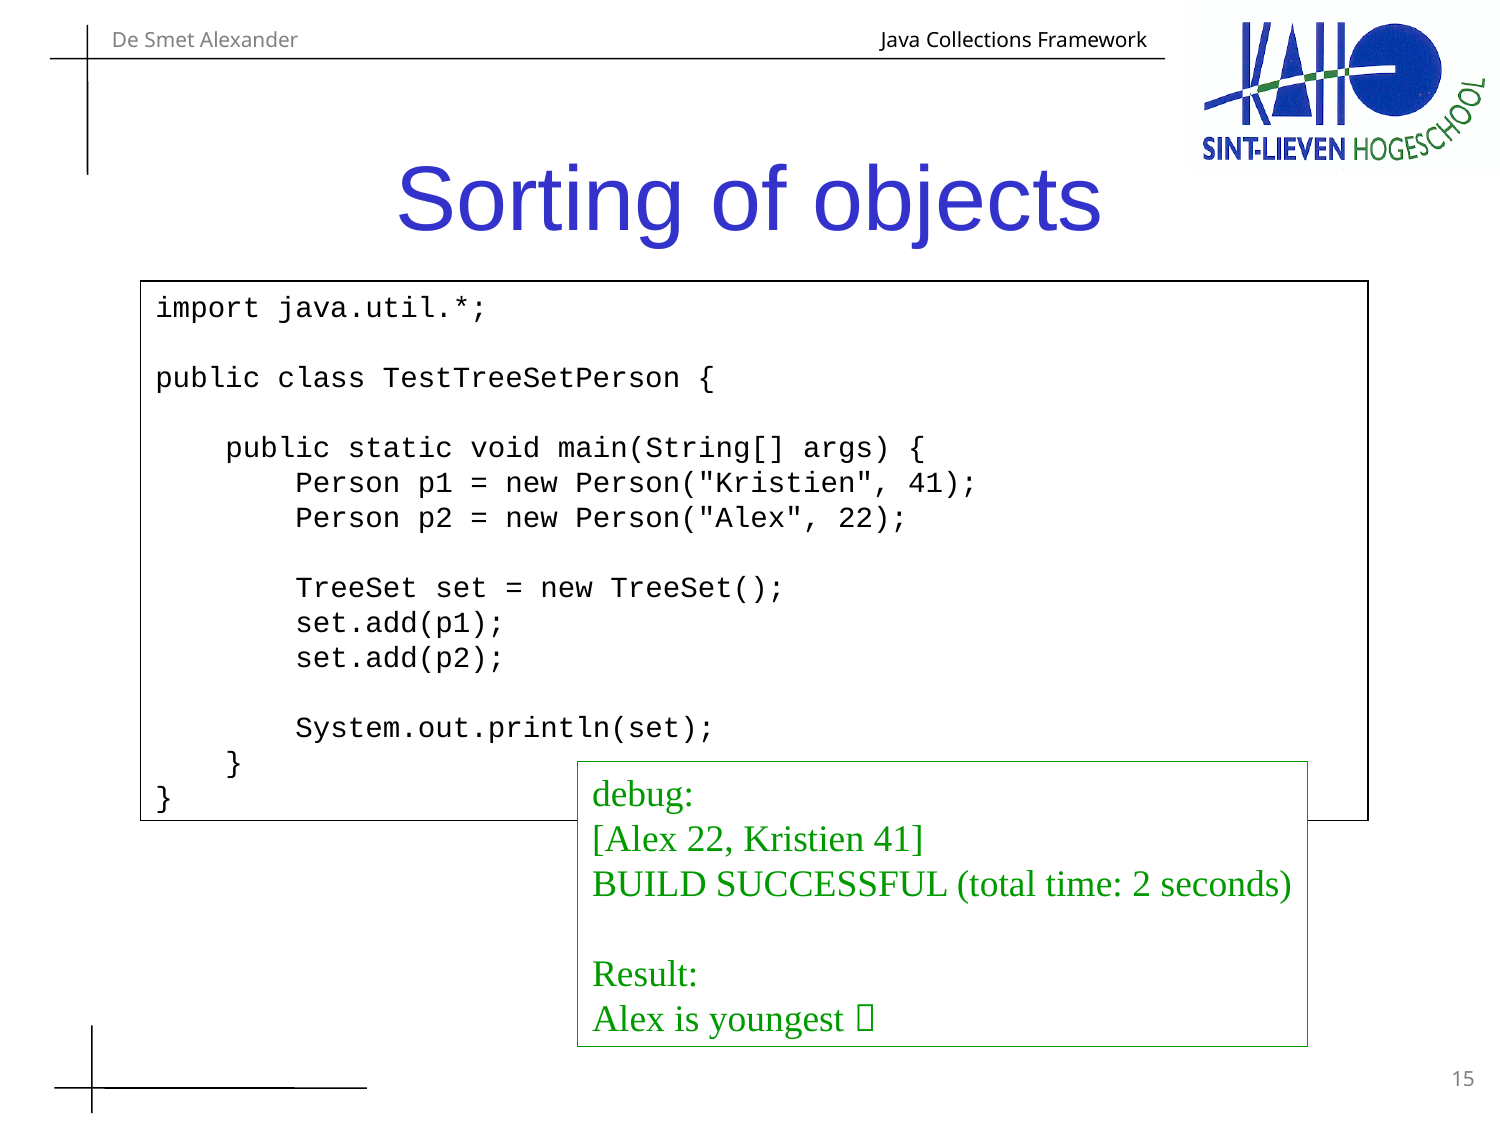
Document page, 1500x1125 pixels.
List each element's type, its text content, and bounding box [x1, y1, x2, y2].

title Sorting of objects [112, 99, 1388, 288]
text_box import java.util.*; public class TestTreeSetPerson { public static void main(String[] args) { Person p1 = new Person("Kristien", 41); Person p2 = new Person("Alex", 22); TreeSet set = new TreeSet(); set.add(p1); set.add(p2); System.out.println(set); } } [140, 281, 1369, 821]
picture [1187, 0, 1500, 173]
text_box debug: [Alex 22, Kristien 41] BUILD SUCCESSFUL (total time: 2 seconds) Result: Alex is youngest  [577, 761, 1308, 1047]
